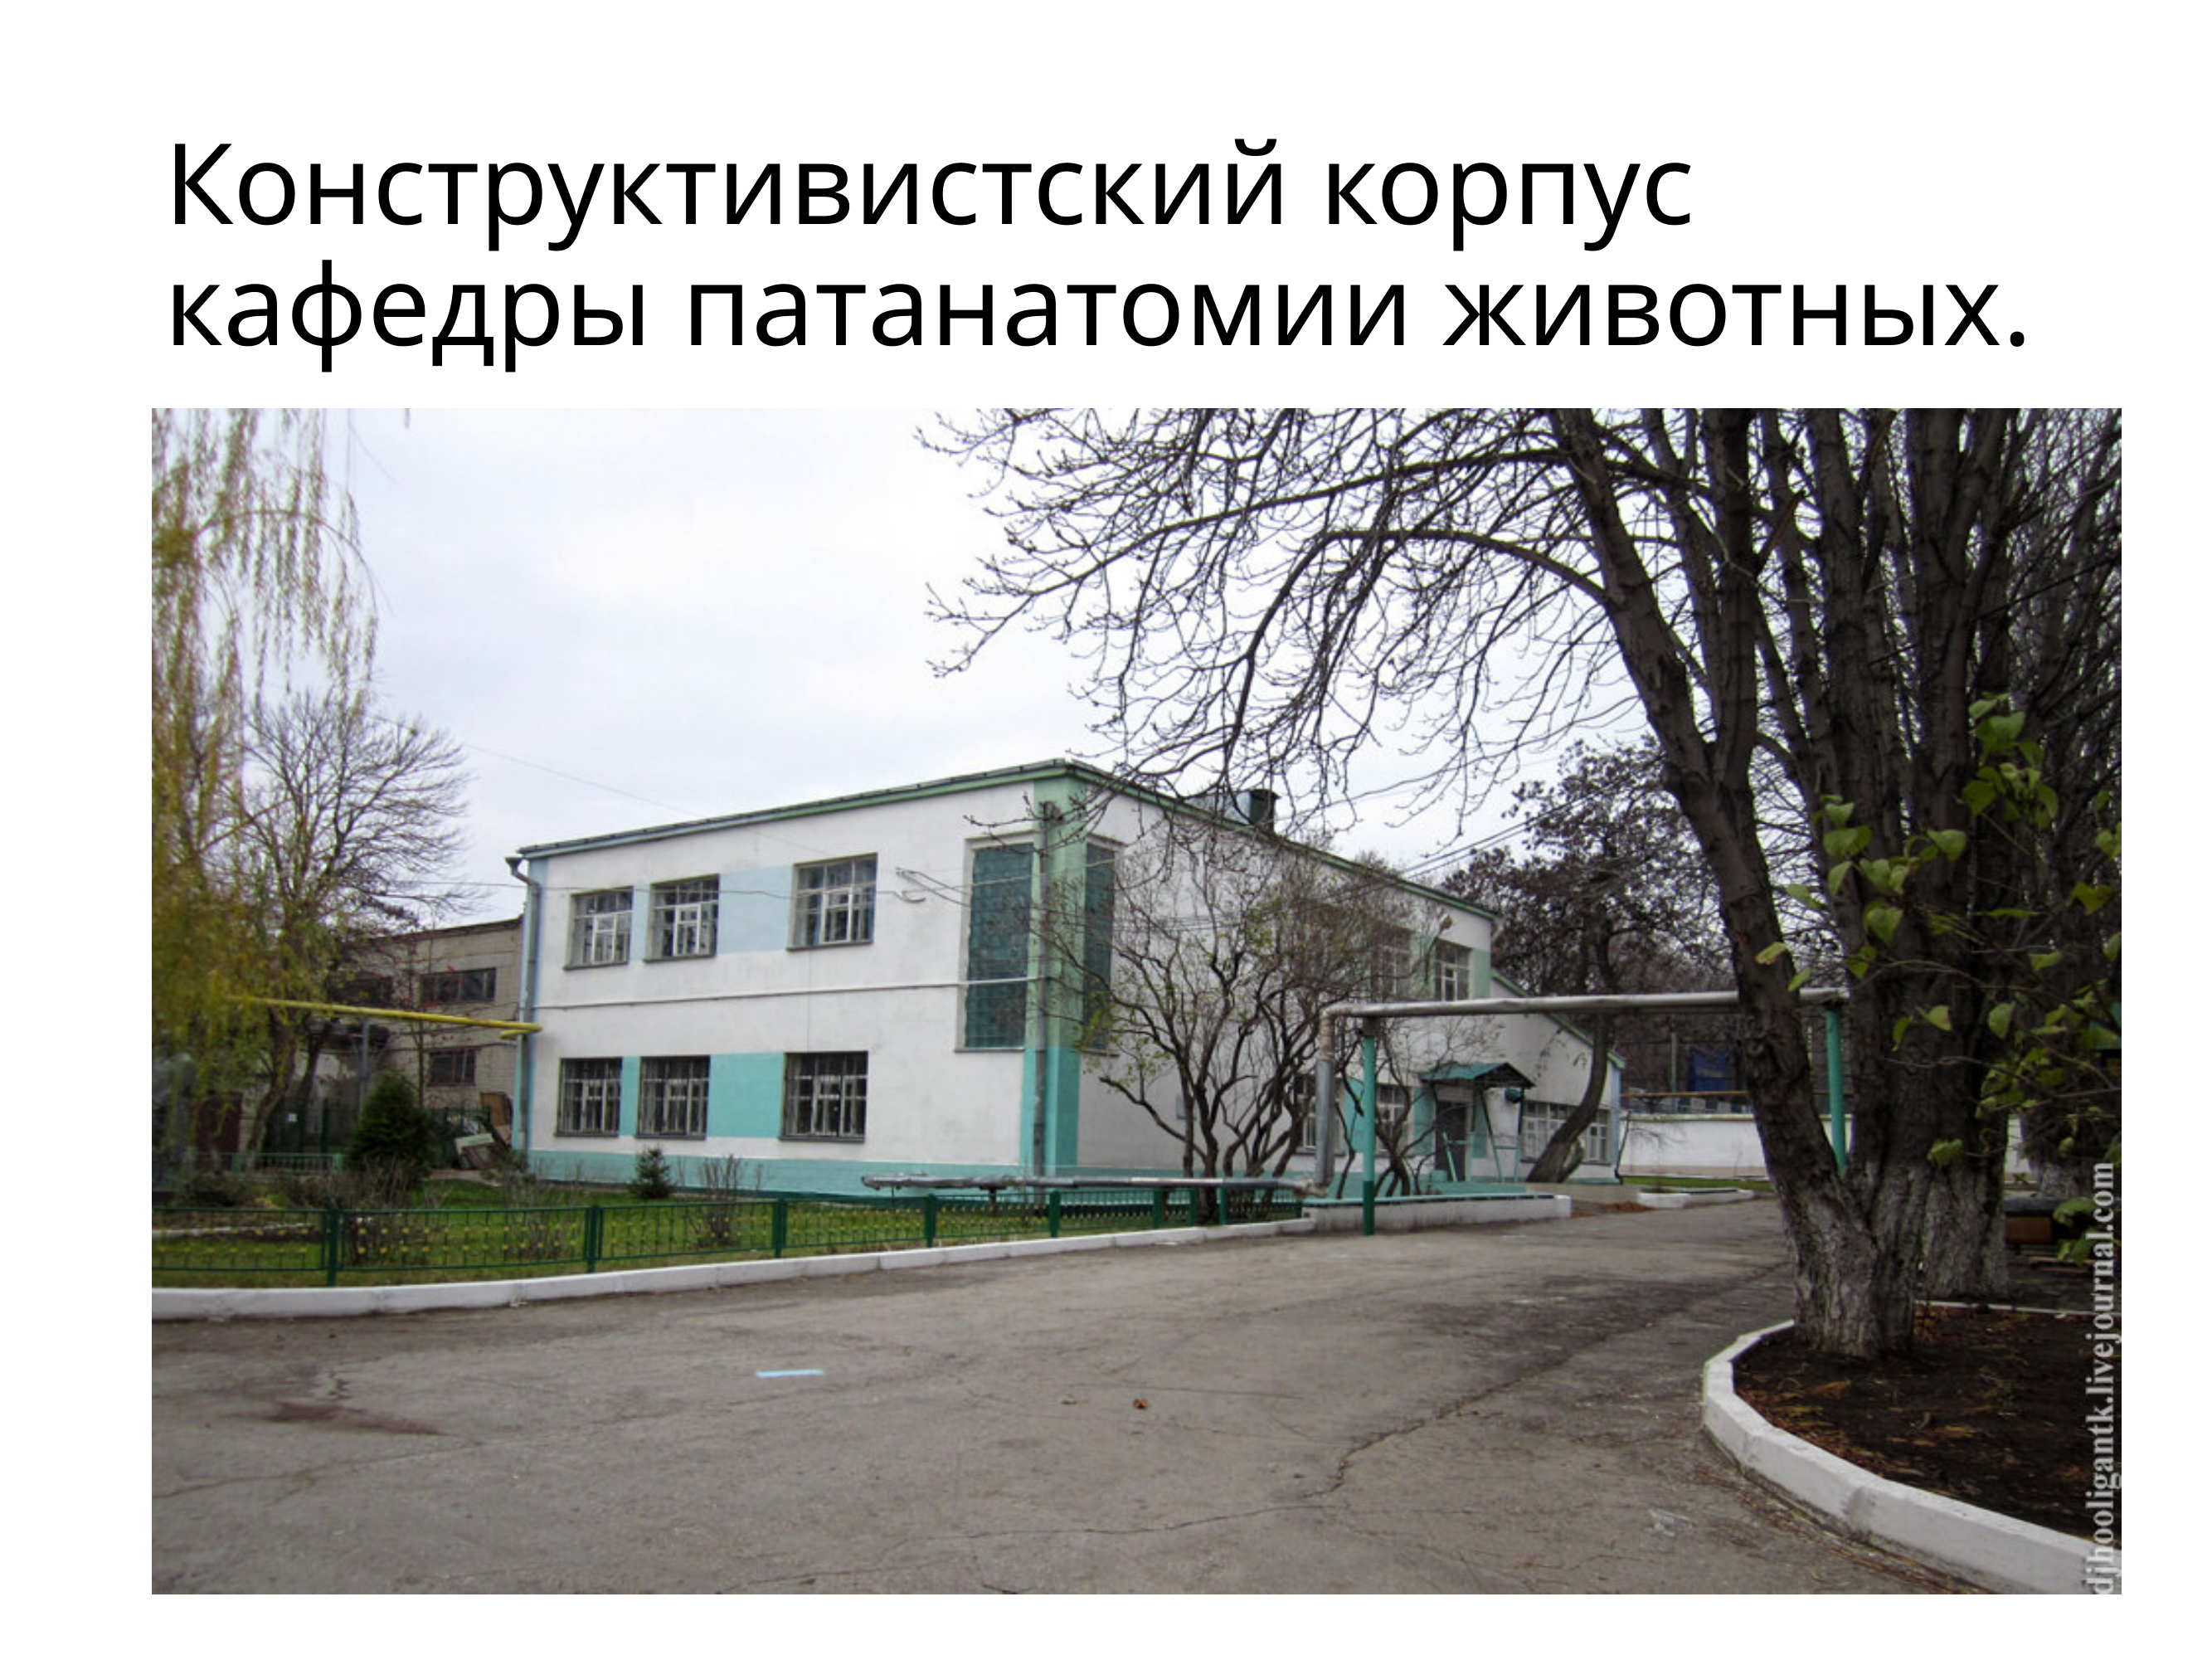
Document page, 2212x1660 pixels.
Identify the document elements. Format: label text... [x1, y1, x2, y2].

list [152, 409, 2122, 1594]
title Конструктивистский корпус кафедры патанатомии животных. [152, 88, 2060, 408]
